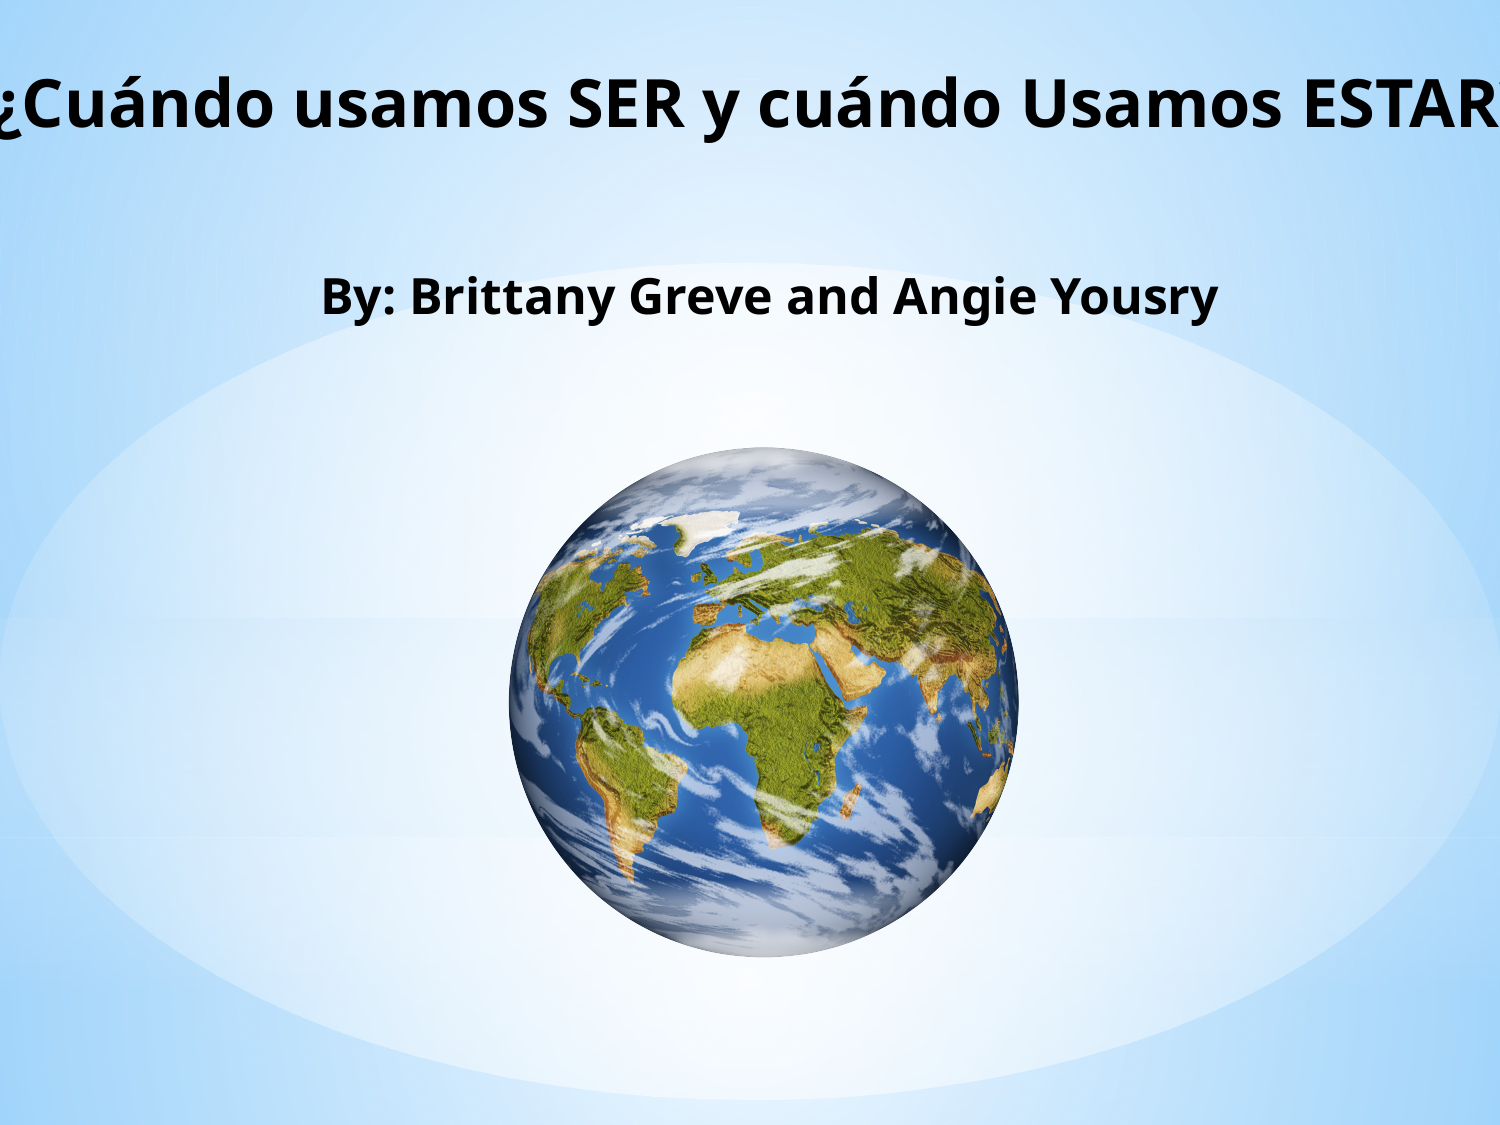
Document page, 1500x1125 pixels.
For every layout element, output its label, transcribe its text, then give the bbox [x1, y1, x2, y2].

picture [506, 445, 1020, 959]
text_box ¿Cuándo usamos SER y cuándo Usamos ESTAR? [0, 53, 1500, 149]
text_box By: Brittany Greve and Angie Yousry [305, 257, 1235, 332]
